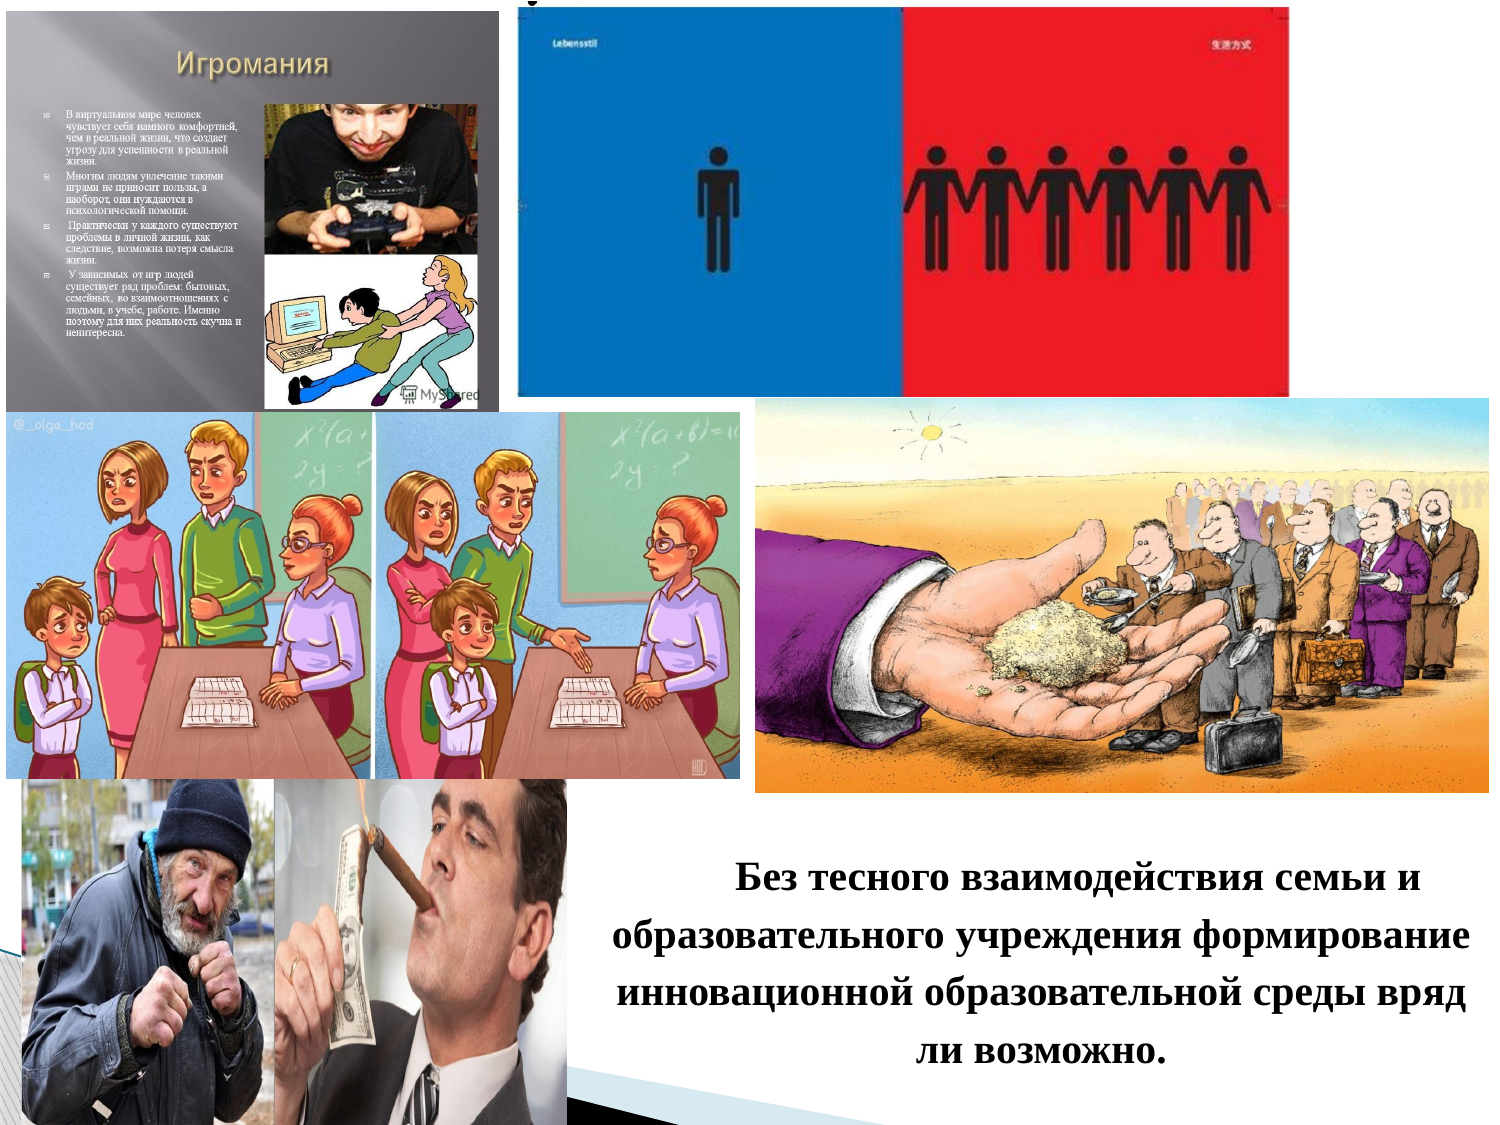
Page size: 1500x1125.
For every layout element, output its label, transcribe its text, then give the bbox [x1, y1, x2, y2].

text_box Без тесного взаимодействия семьи и образовательного учреждения формирование инновационной образовательной среды вряд ли возможно. [582, 834, 1500, 1079]
picture [513, 0, 1489, 794]
picture [6, 11, 741, 1125]
